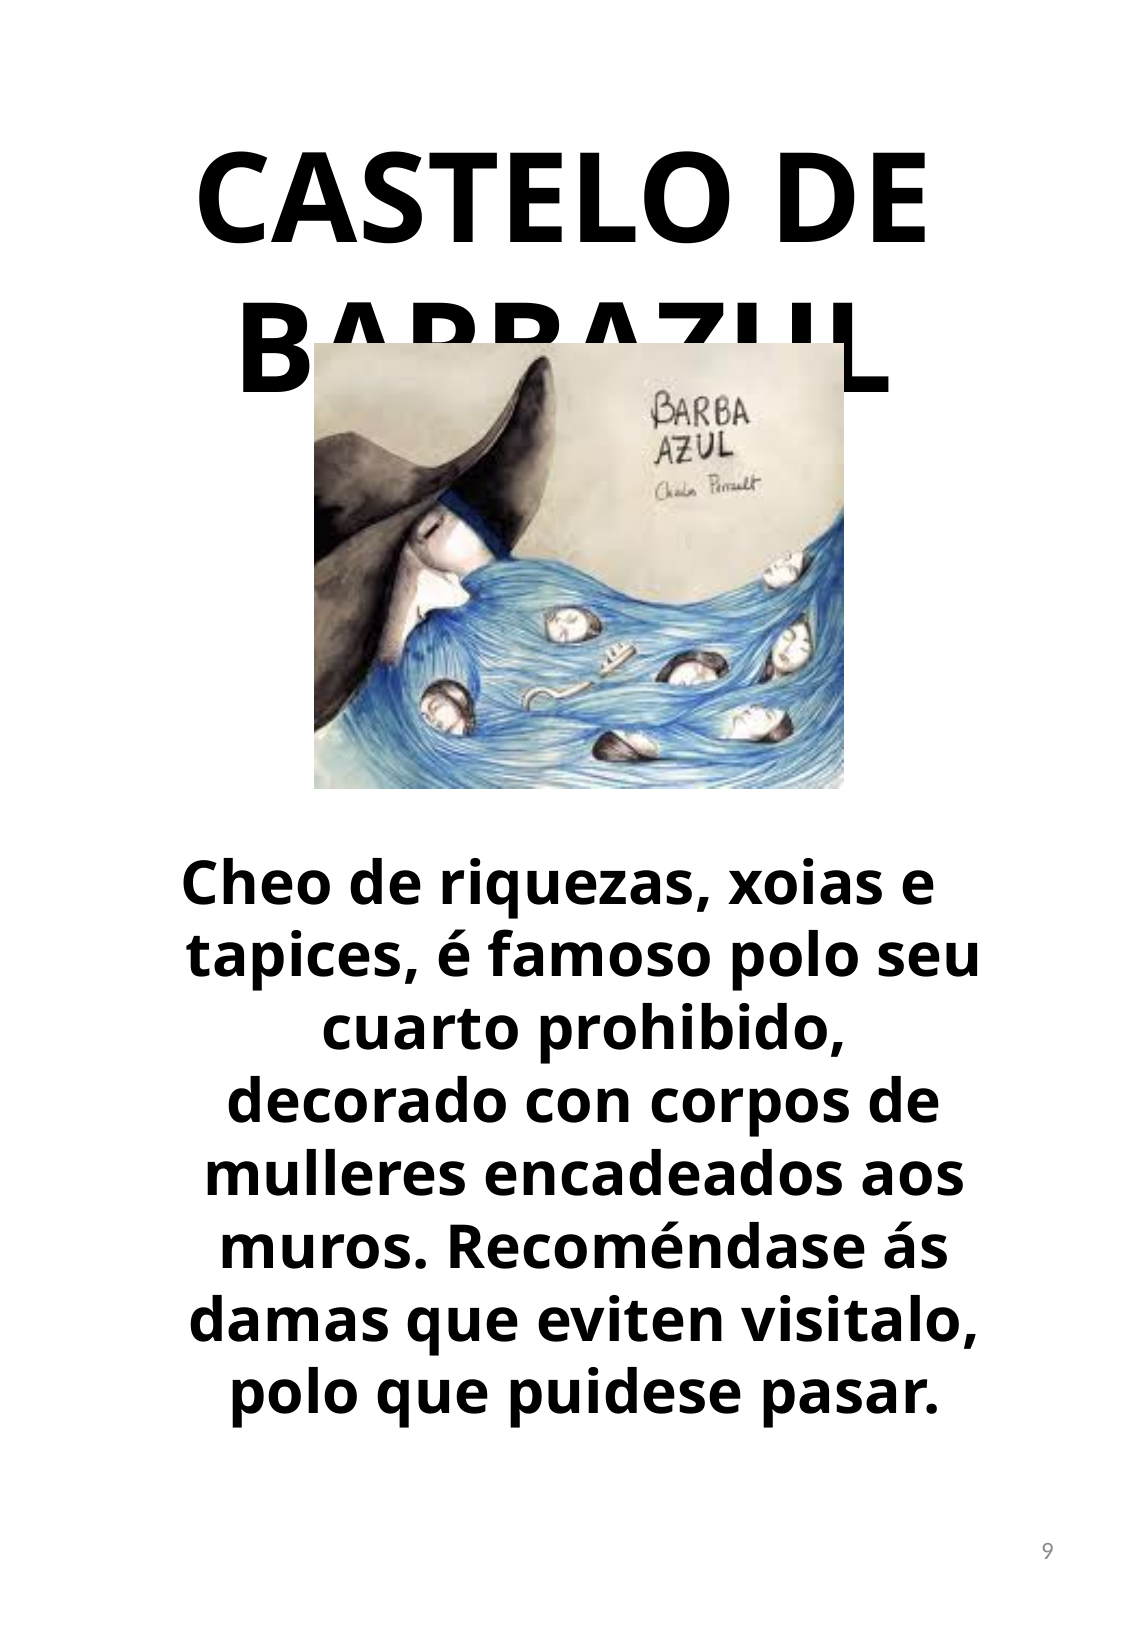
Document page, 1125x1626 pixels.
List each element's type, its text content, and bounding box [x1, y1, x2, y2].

slide_number 9 [806, 1506, 1069, 1593]
title CASTELO DE BARBAZUL [58, 167, 1067, 368]
picture [313, 343, 844, 790]
text_box Cheo de riquezas, xoias e tapices, é famoso polo seu cuarto prohibido, decorado con corpos de mulleres encadeados aos muros. Recoméndase ás damas que eviten visitalo, polo que puidese pasar. [117, 835, 1001, 1446]
